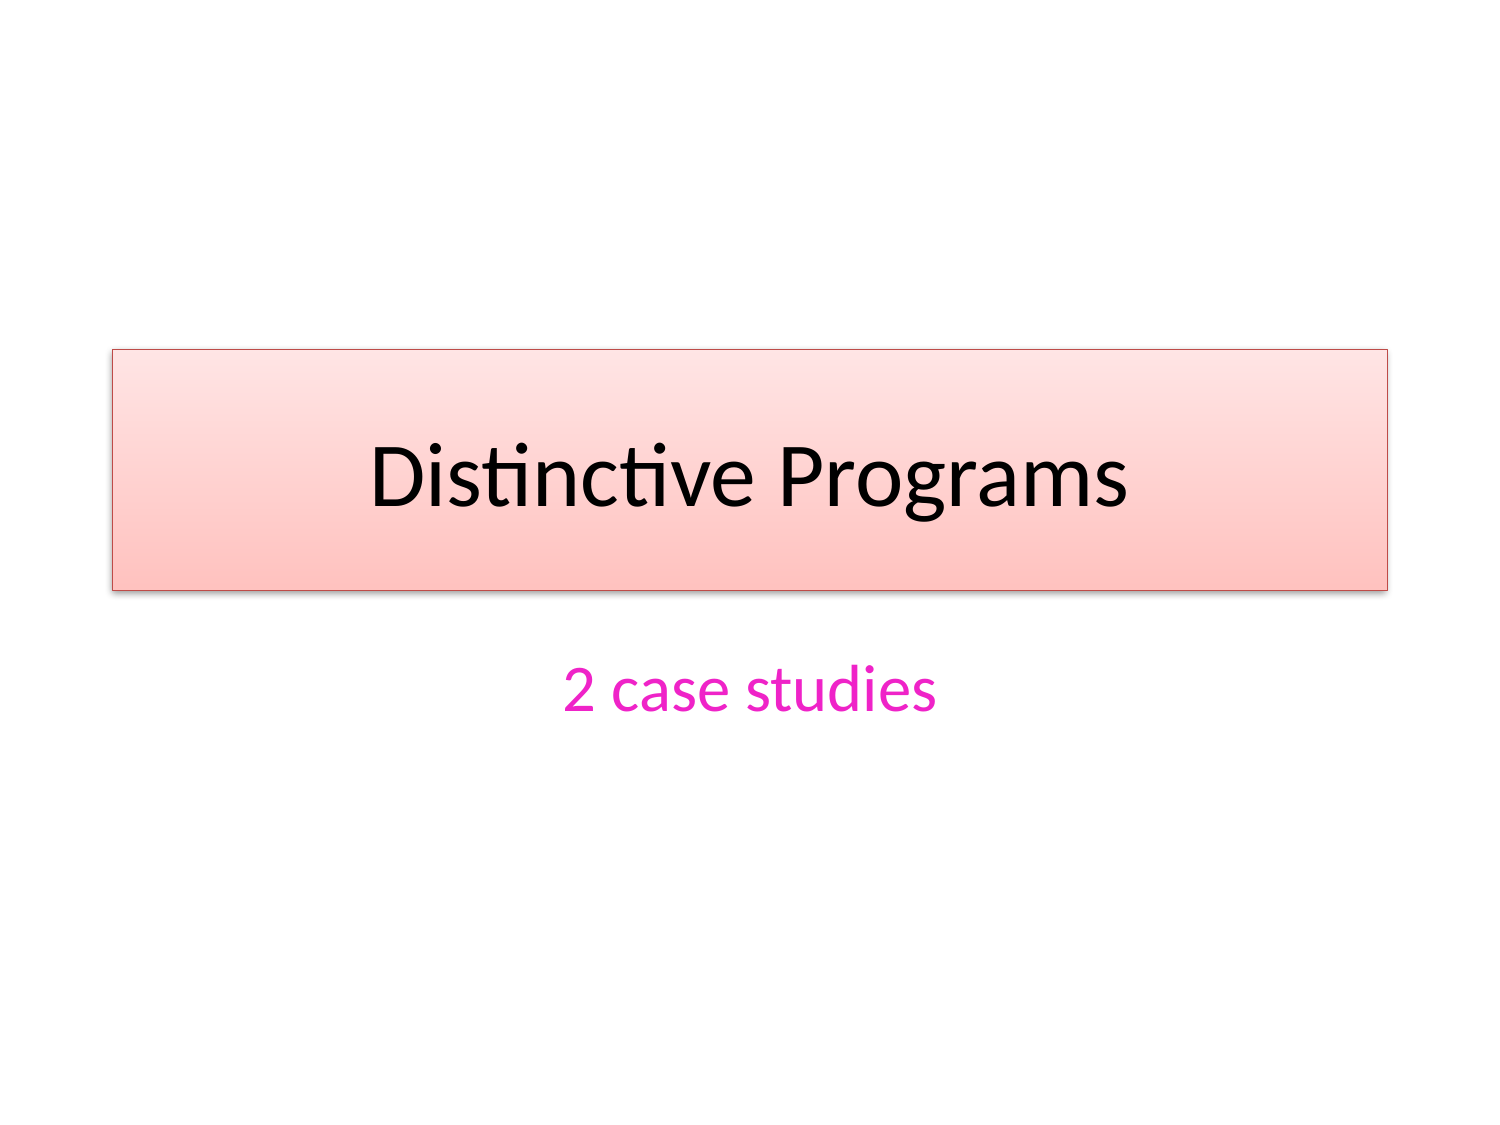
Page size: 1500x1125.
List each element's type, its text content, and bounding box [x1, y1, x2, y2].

subtitle 2 case studies [225, 637, 1275, 925]
title Distinctive Programs [112, 349, 1388, 591]
